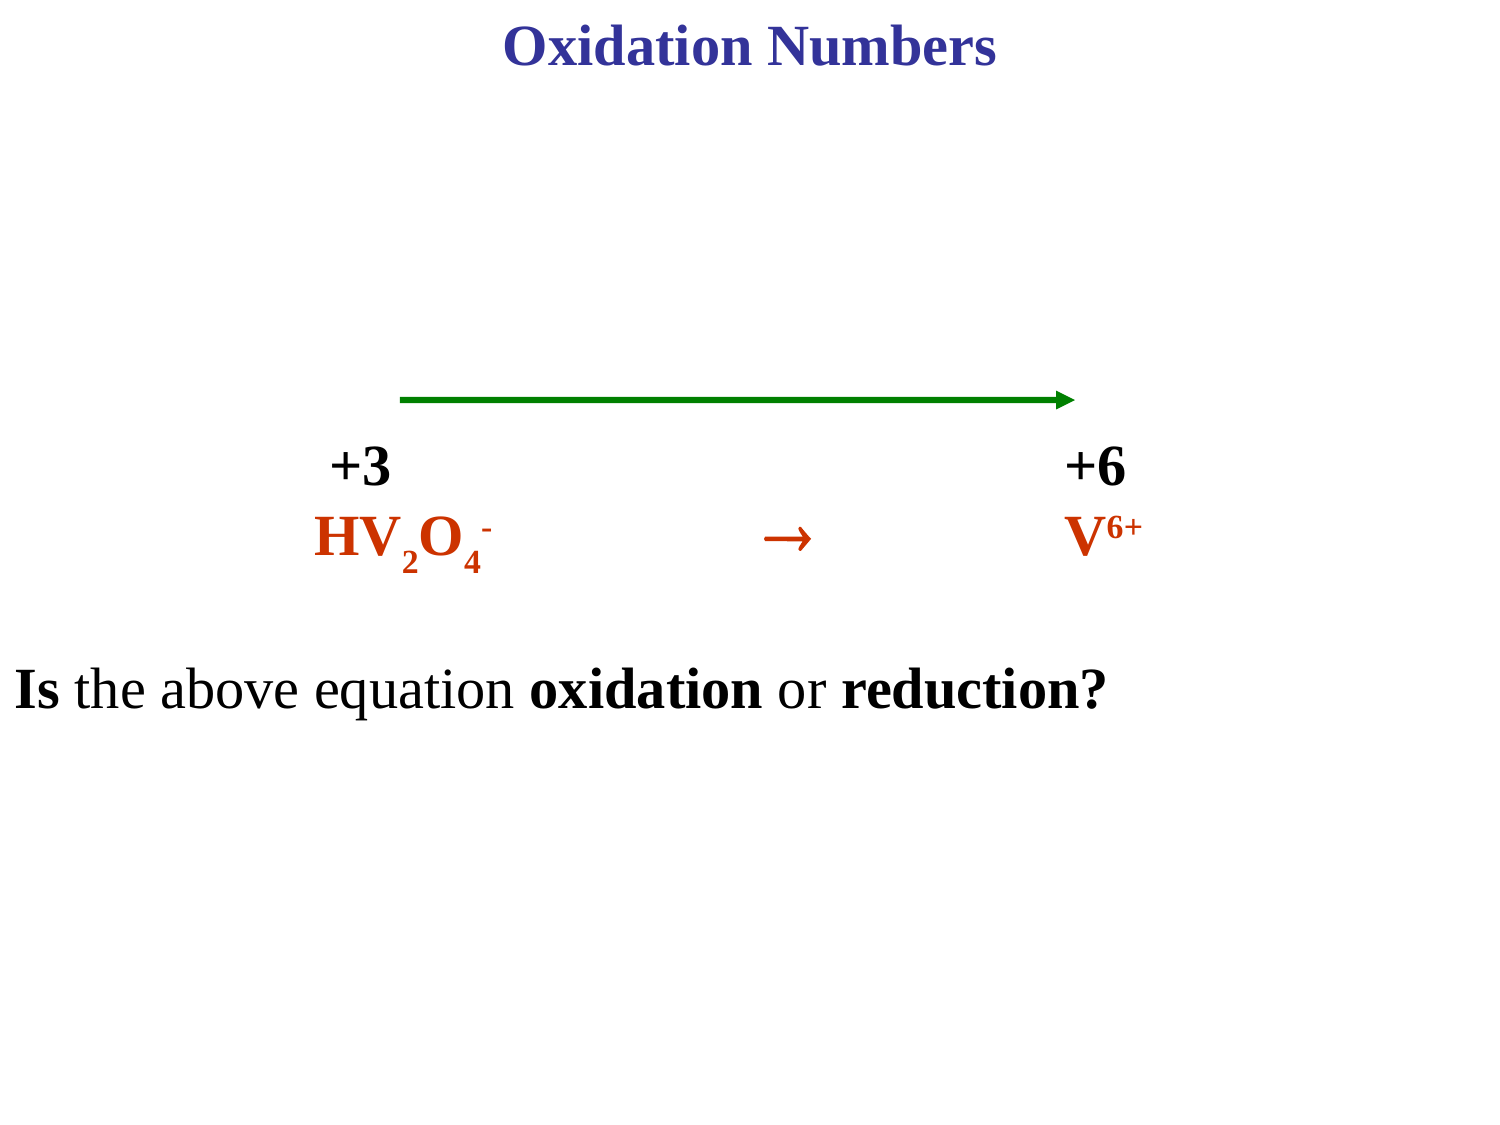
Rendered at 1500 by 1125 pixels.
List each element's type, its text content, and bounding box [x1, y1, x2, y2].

text_box Oxidation Numbers +3 +6 HV2O4-  V6+ Is the above equation oxidation or reduction? [0, 0, 1500, 1008]
text_box [399, 393, 1075, 407]
